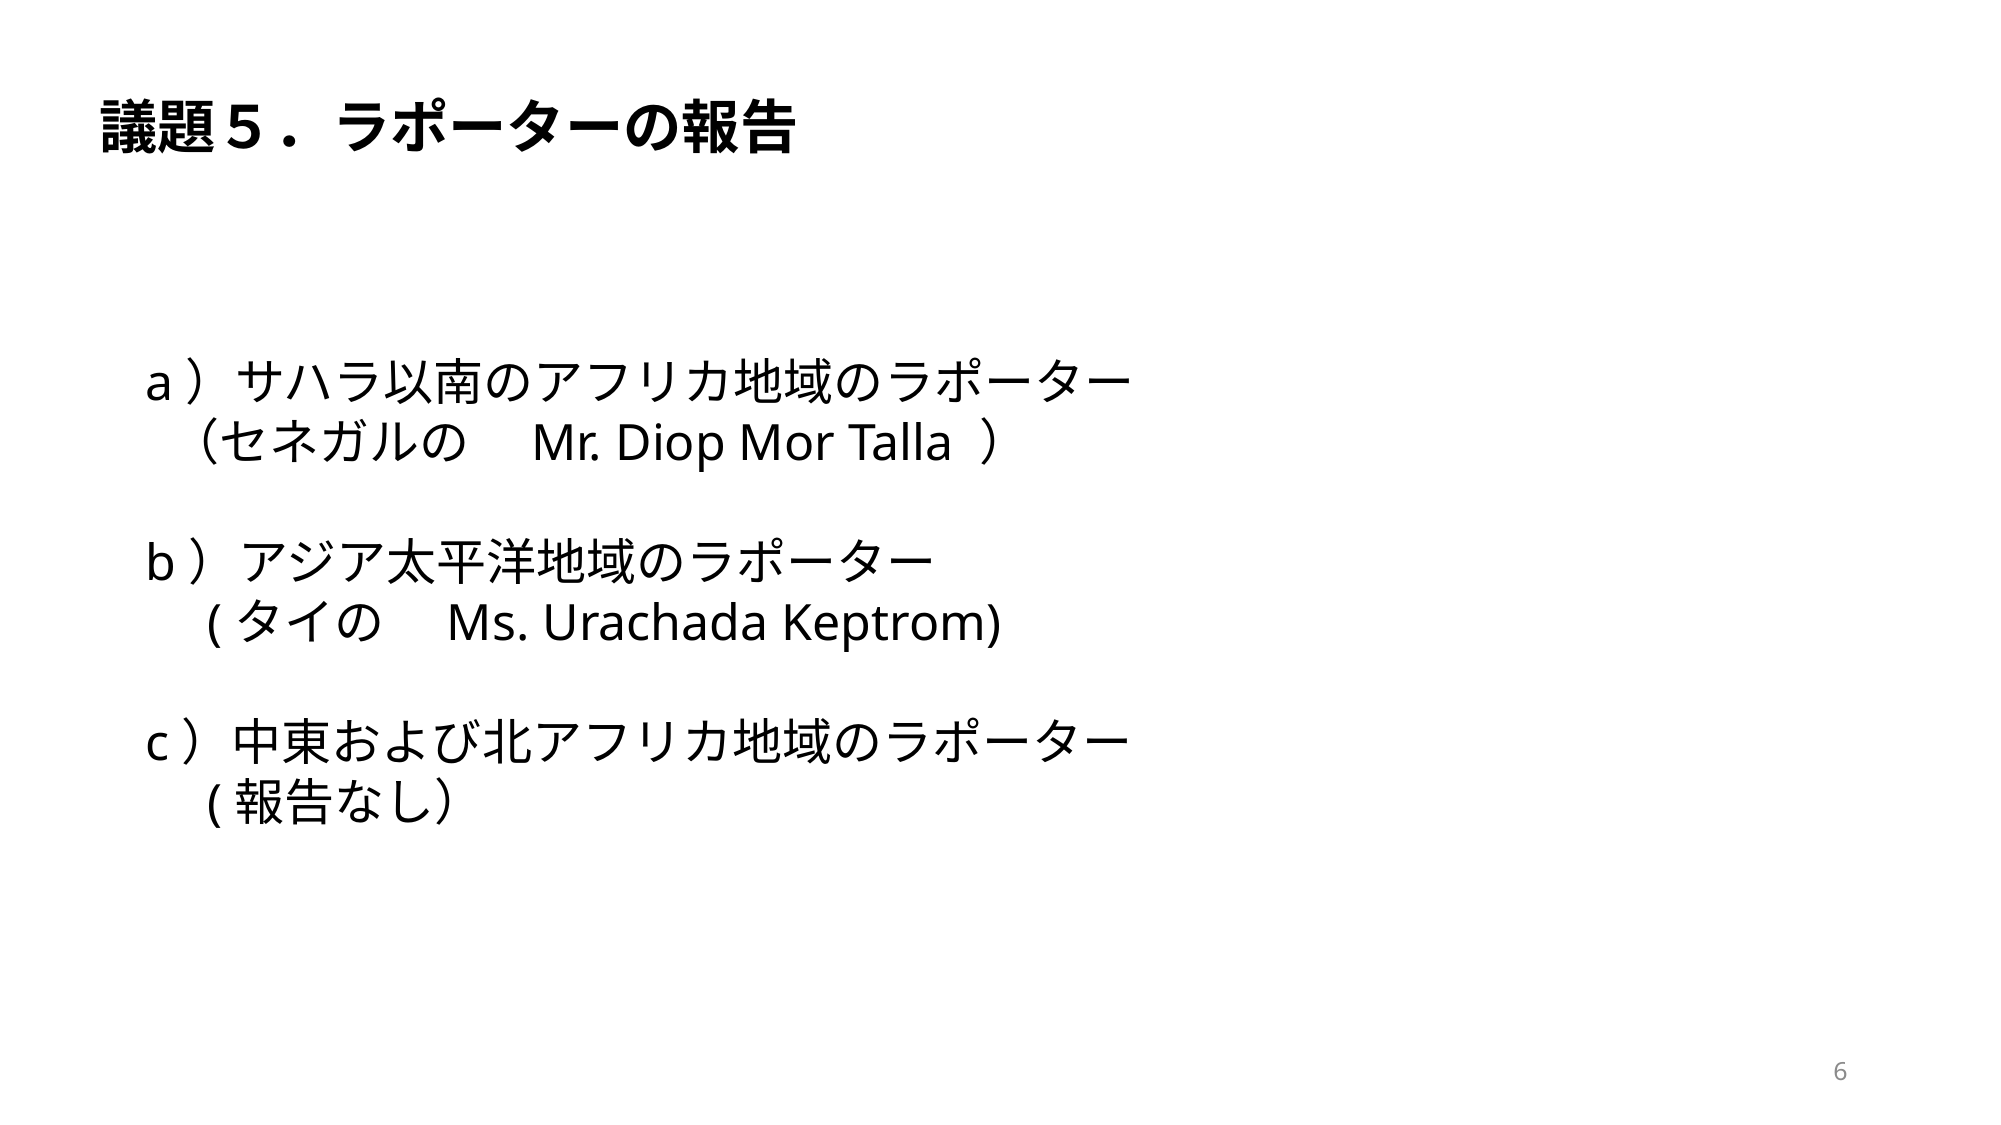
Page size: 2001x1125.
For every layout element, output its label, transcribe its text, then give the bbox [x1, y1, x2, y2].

slide_number 6 [1412, 1042, 1863, 1103]
text_box 議題５．ラポーターの報告 [84, 82, 971, 238]
text_box a）サハラ以南のアフリカ地域のラポーター （セネガルの Mr. Diop Mor Talla ） b）アジア太平洋地域のラポーター (タイの Ms. Urachada Keptrom) c）中東および北アフリカ地域のラポーター (報告なし） [131, 342, 1866, 838]
